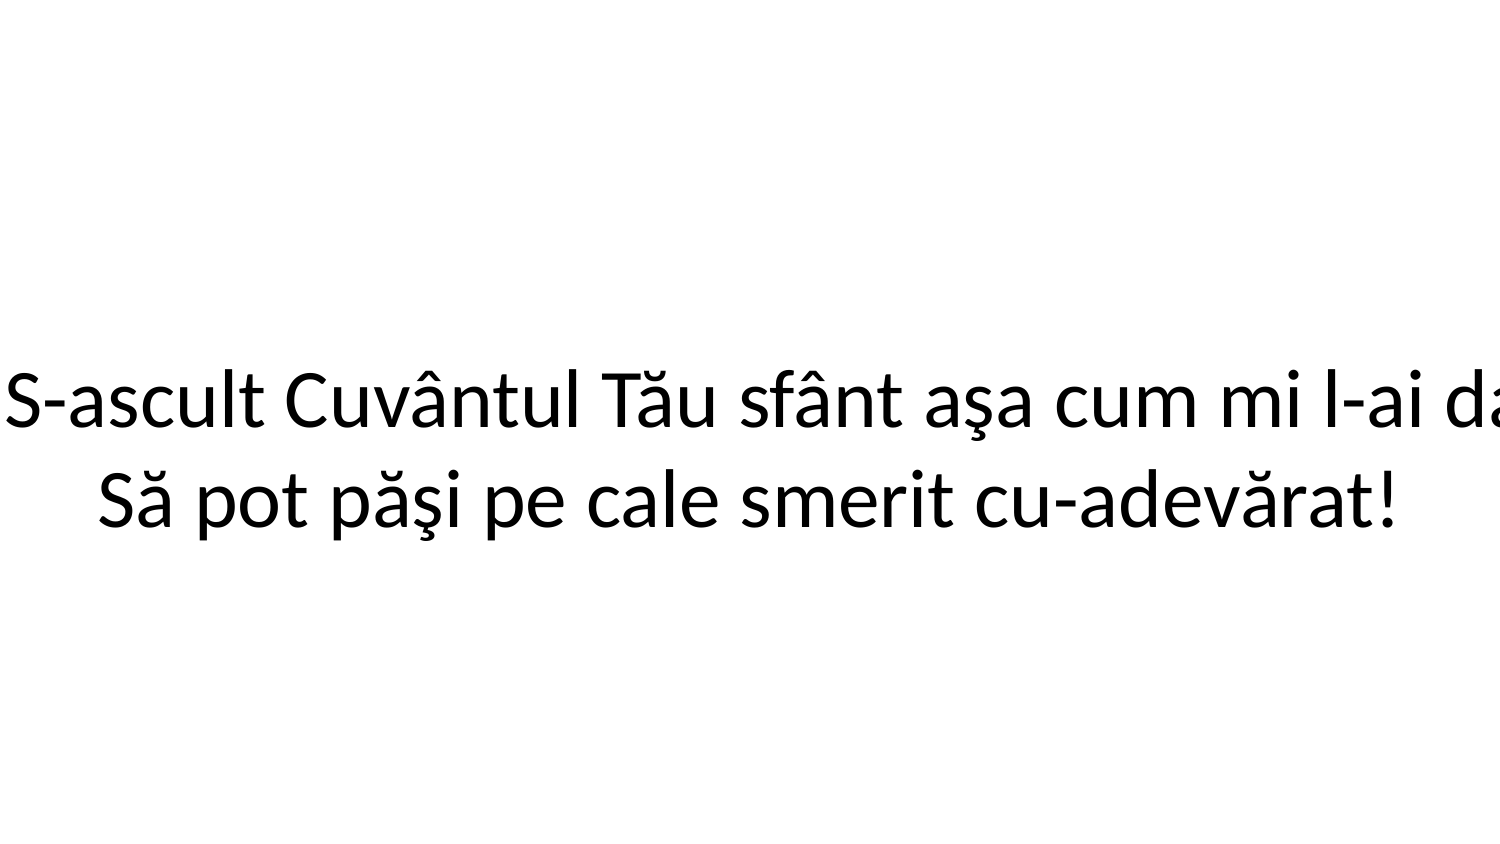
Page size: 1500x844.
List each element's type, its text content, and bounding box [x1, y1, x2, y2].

text_box 2. S-ascult Cuvântul Tău sfânt aşa cum mi l-ai dat, Să pot păşi pe cale smerit cu-adevărat! [0, 292, 1500, 552]
